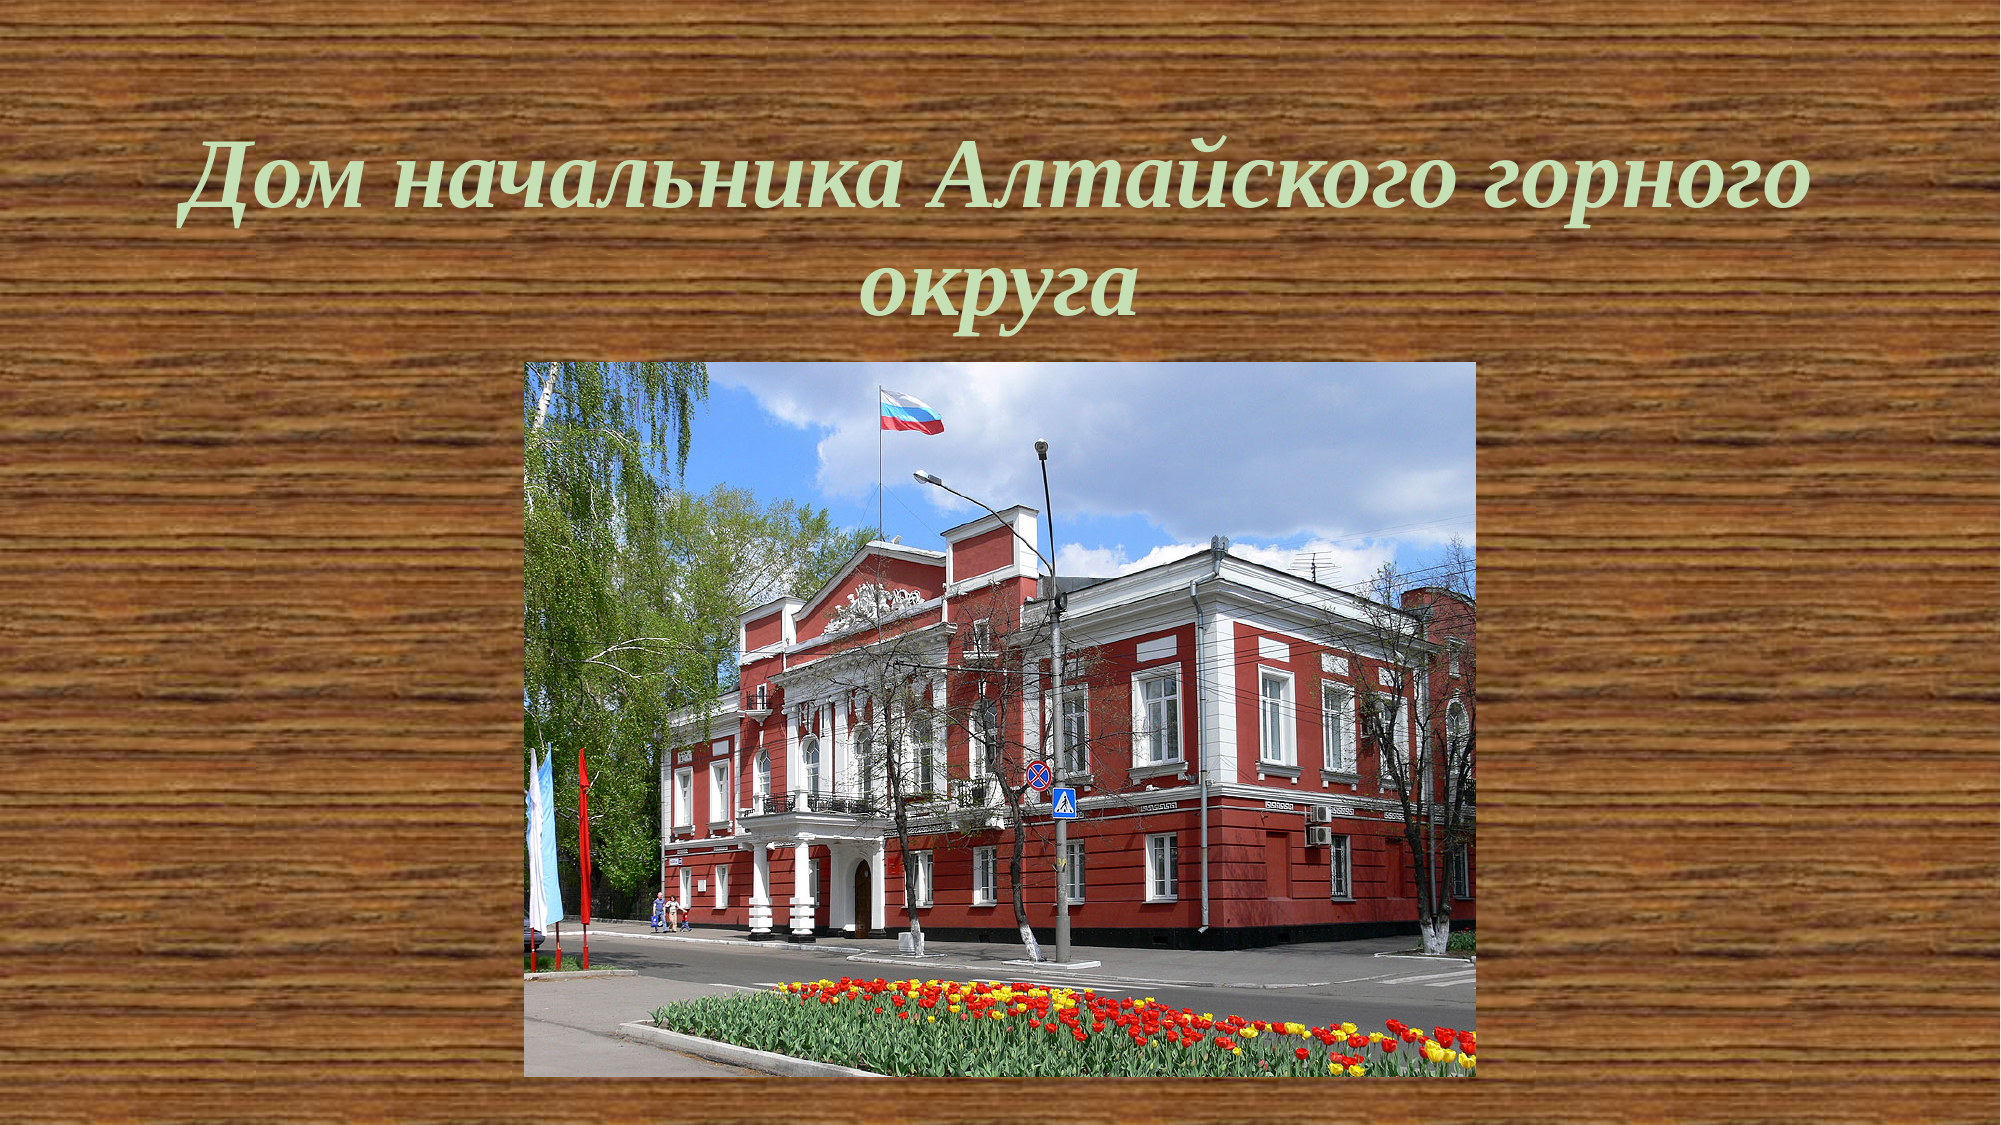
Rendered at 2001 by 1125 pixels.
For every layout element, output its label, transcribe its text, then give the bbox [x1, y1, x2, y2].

picture [0, 0, 2001, 1125]
title Дом начальника Алтайского горного округа [137, 180, 1863, 399]
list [524, 362, 1476, 1077]
